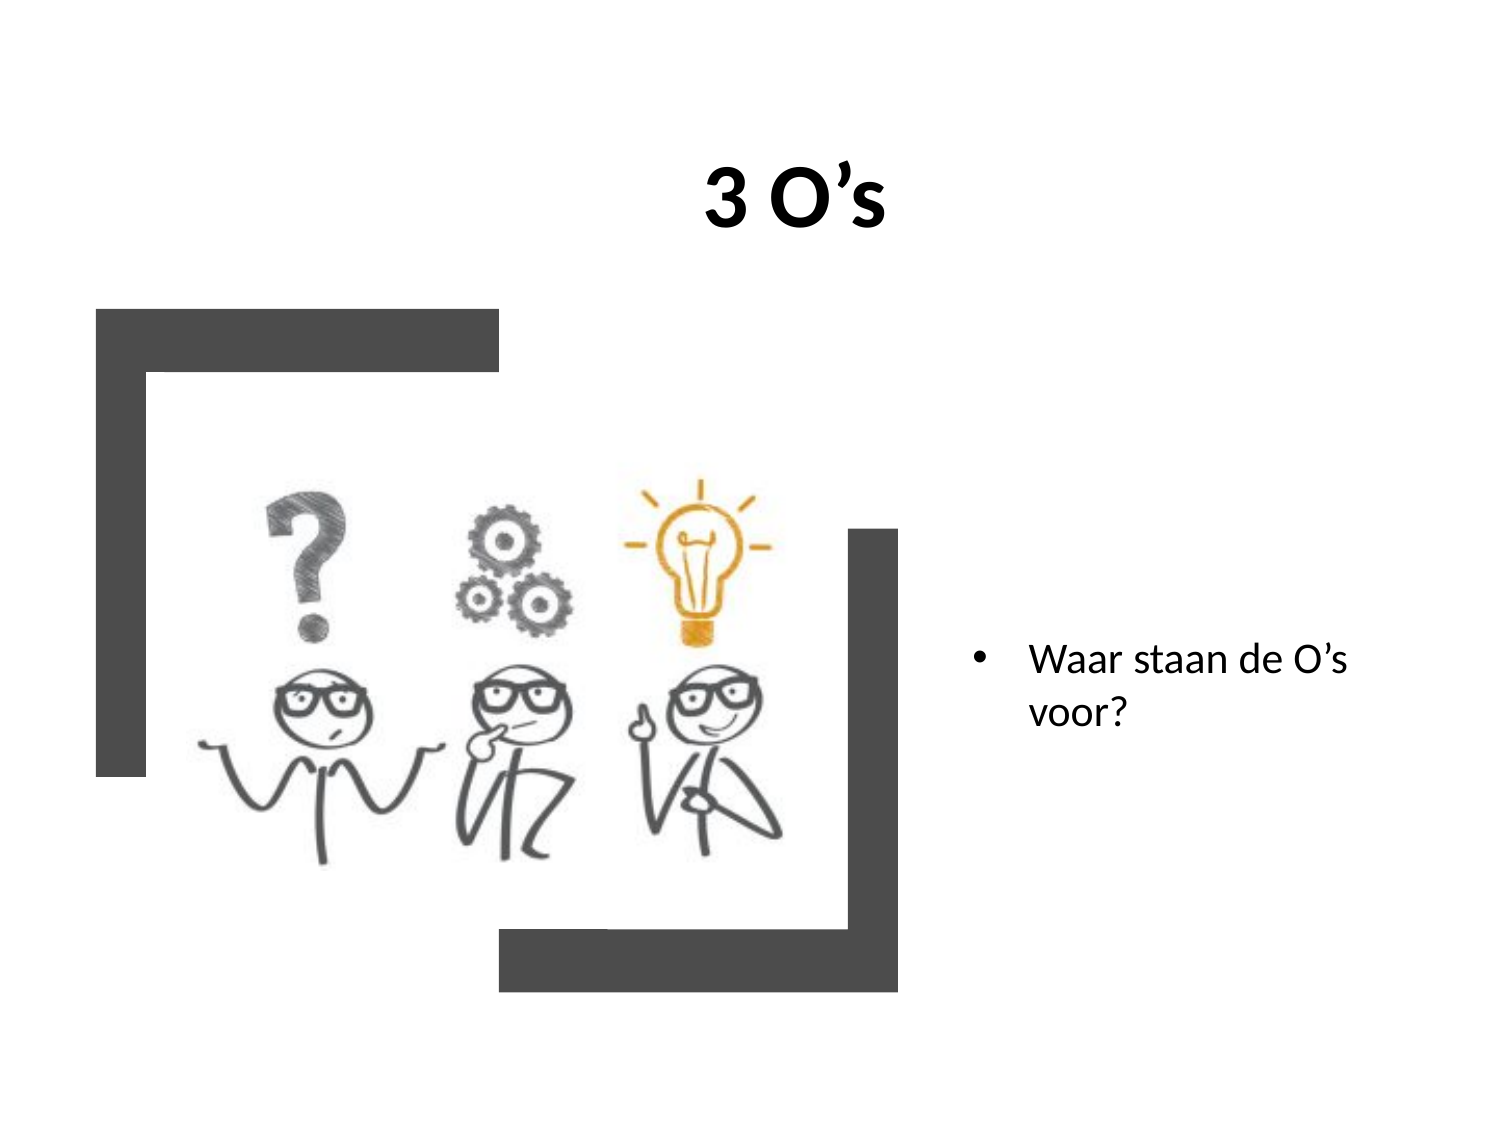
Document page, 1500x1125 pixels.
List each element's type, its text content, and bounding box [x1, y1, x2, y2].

picture [186, 430, 811, 872]
title 3 O’s [186, 84, 1404, 254]
list Waar staan de O’s voor? [957, 373, 1404, 930]
text_box [95, 308, 499, 777]
text_box [498, 528, 898, 993]
